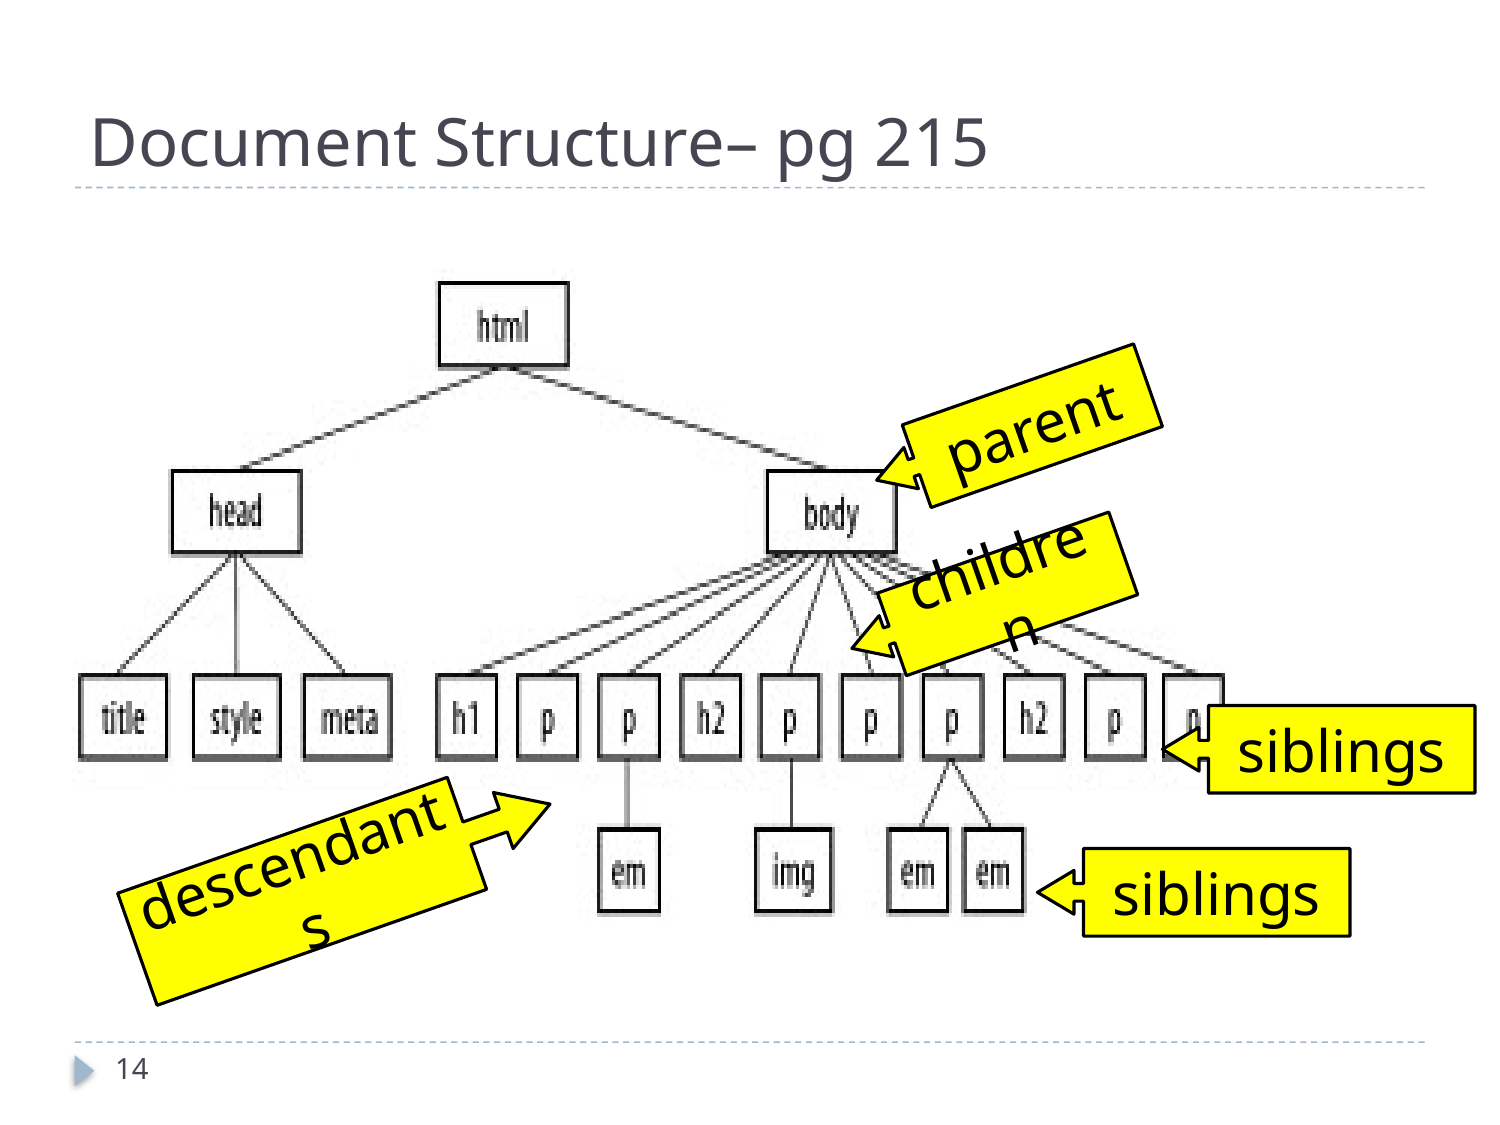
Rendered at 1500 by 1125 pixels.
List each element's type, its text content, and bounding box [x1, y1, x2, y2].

title Document Structure– pg 215 [75, 24, 1425, 188]
slide_number 14 [100, 1042, 426, 1103]
text_box siblings [1285, 703, 1477, 795]
text_box siblings [1285, 846, 1352, 938]
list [24, 237, 1281, 938]
text_box descendants [136, 951, 317, 1007]
